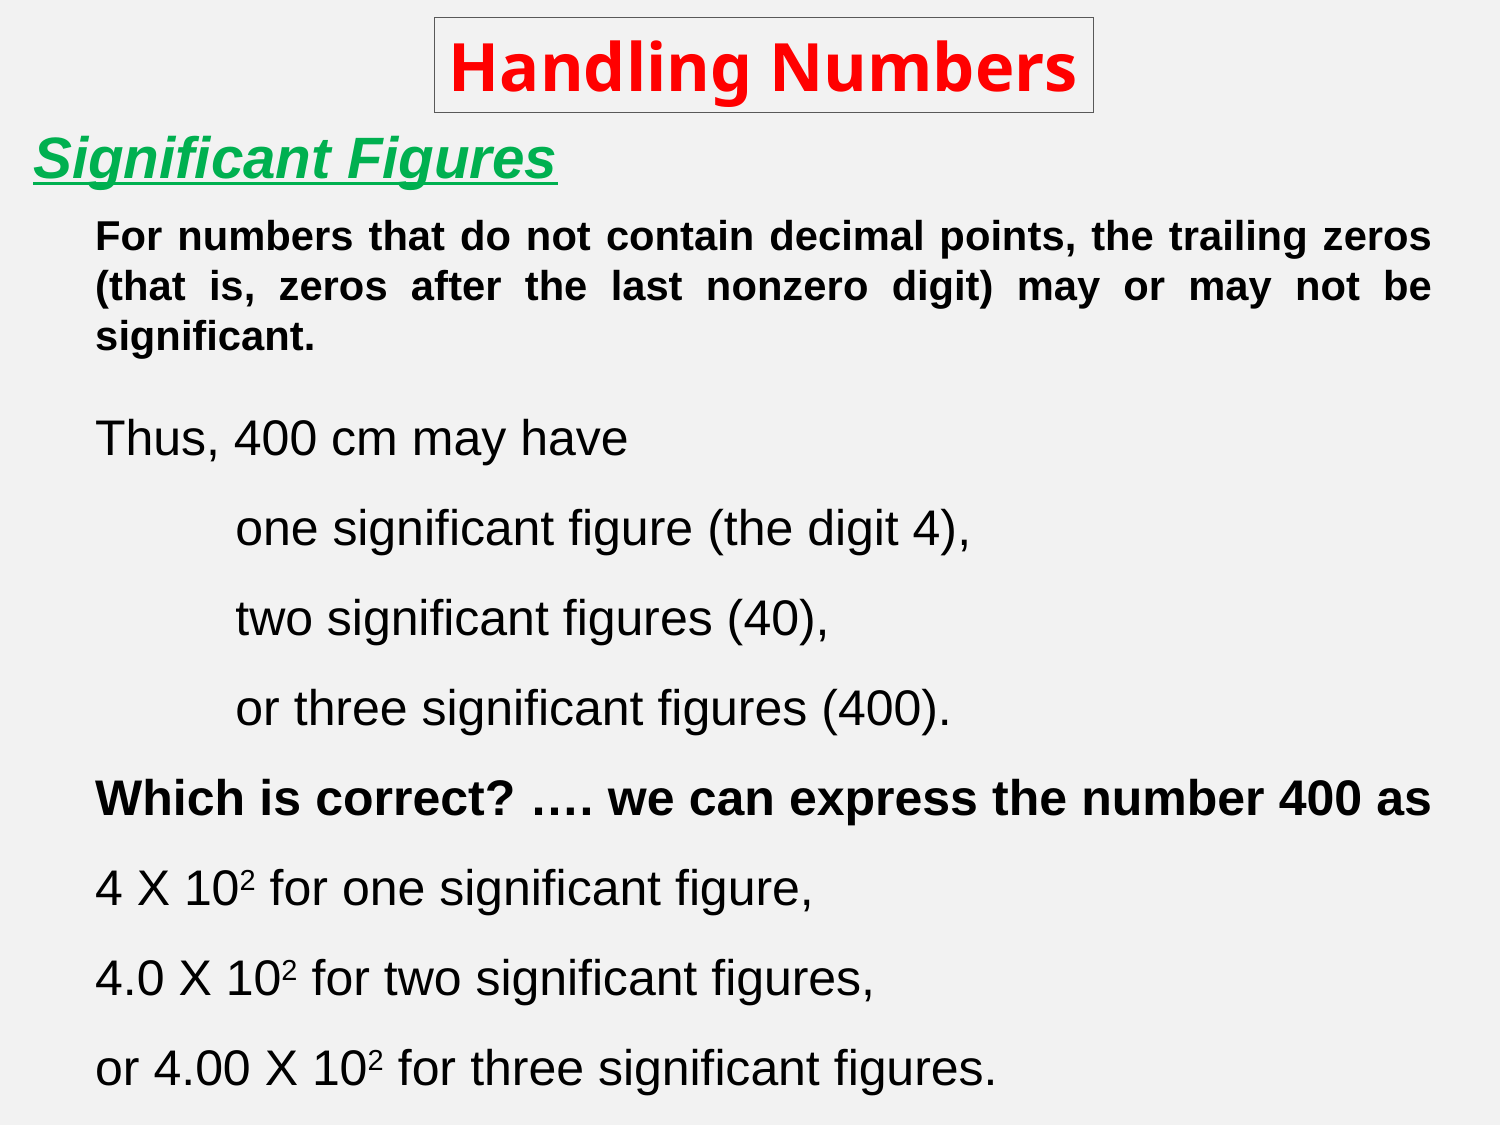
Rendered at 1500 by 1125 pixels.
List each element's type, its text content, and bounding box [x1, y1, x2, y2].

text_box Handling Numbers [434, 17, 1094, 113]
text_box Significant Figures [18, 113, 574, 198]
text_box Thus, 400 cm may have one significant figure (the digit 4), two significant figures (40), or three significant figures (400). Which is correct? …. we can express the number 400 as 4 X 102 for one significant figure, 4.0 X 102 for two significant figures, or 4.00 X 102 for three significant figures. [80, 367, 1448, 1103]
text_box For numbers that do not contain decimal points, the trailing zeros (that is, zeros after the last nonzero digit) may or may not be significant. [80, 201, 1448, 367]
